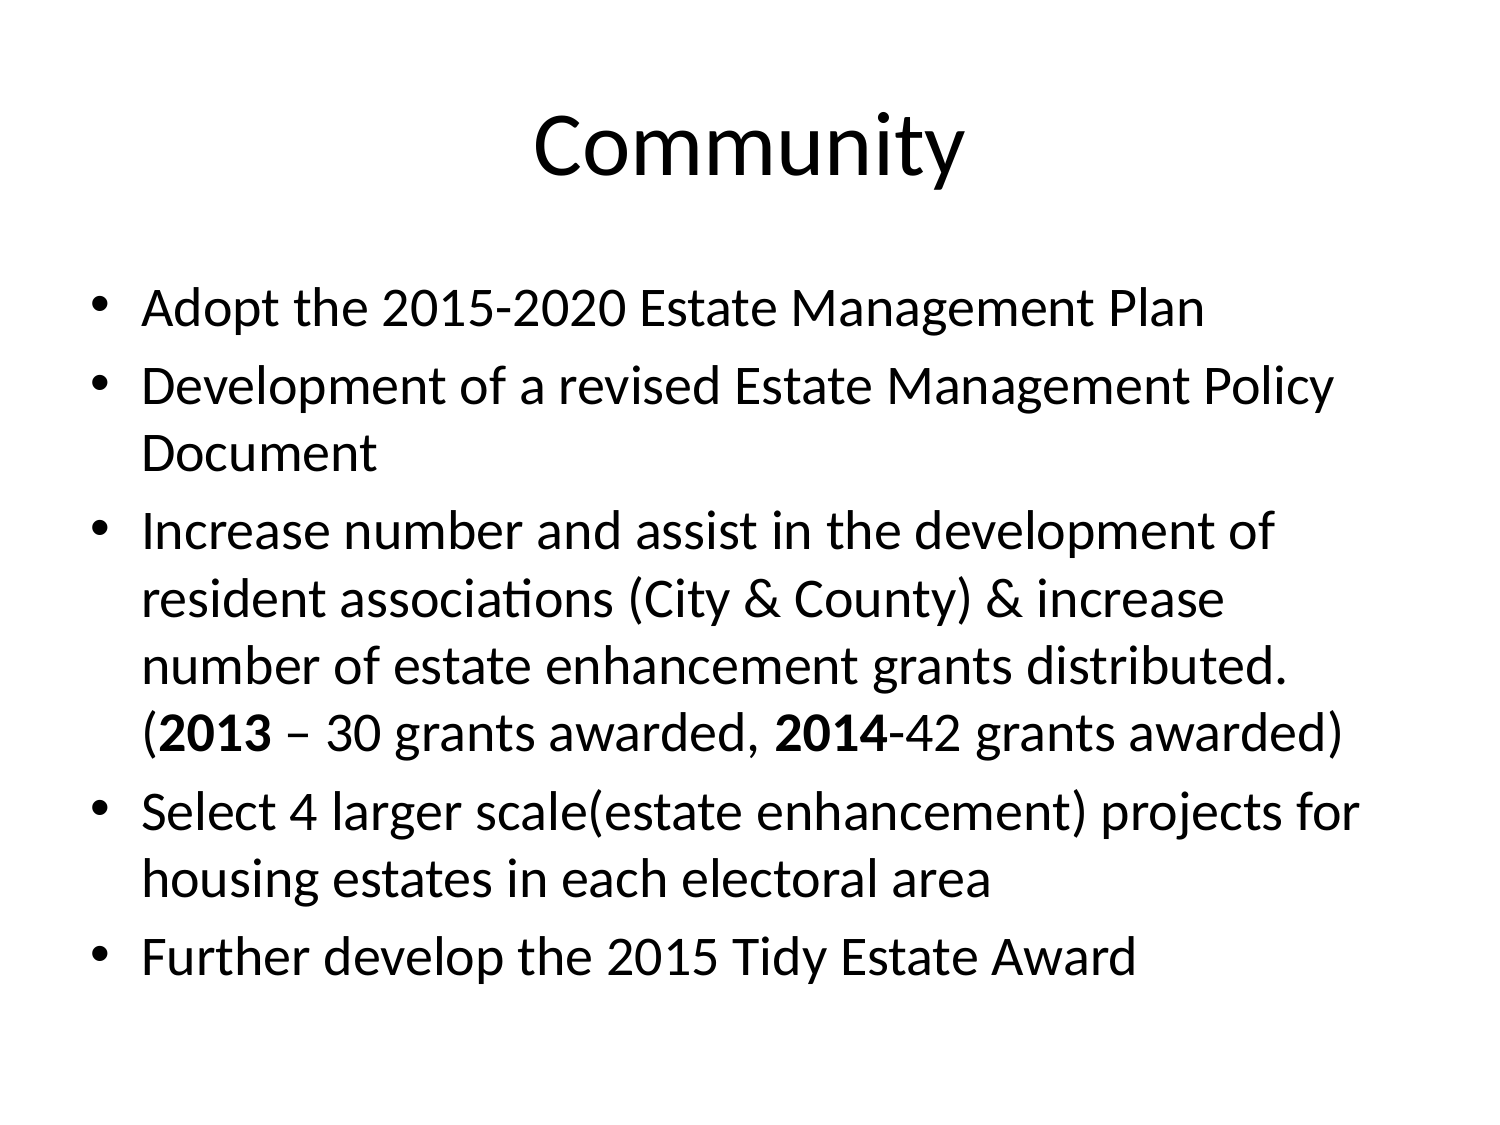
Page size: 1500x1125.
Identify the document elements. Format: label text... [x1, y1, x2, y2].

title Community [75, 45, 1425, 233]
list Adopt the 2015-2020 Estate Management Plan Development of a revised Estate Management Policy Document Increase number and assist in the development of resident associations (City & County) & increase number of estate enhancement grants distributed. (2013 – 30 grants awarded, 2014-42 grants awarded) Select 4 larger scale(estate enhancement) projects for housing estates in each electoral area Further develop the 2015 Tidy Estate Award [75, 262, 1425, 1005]
